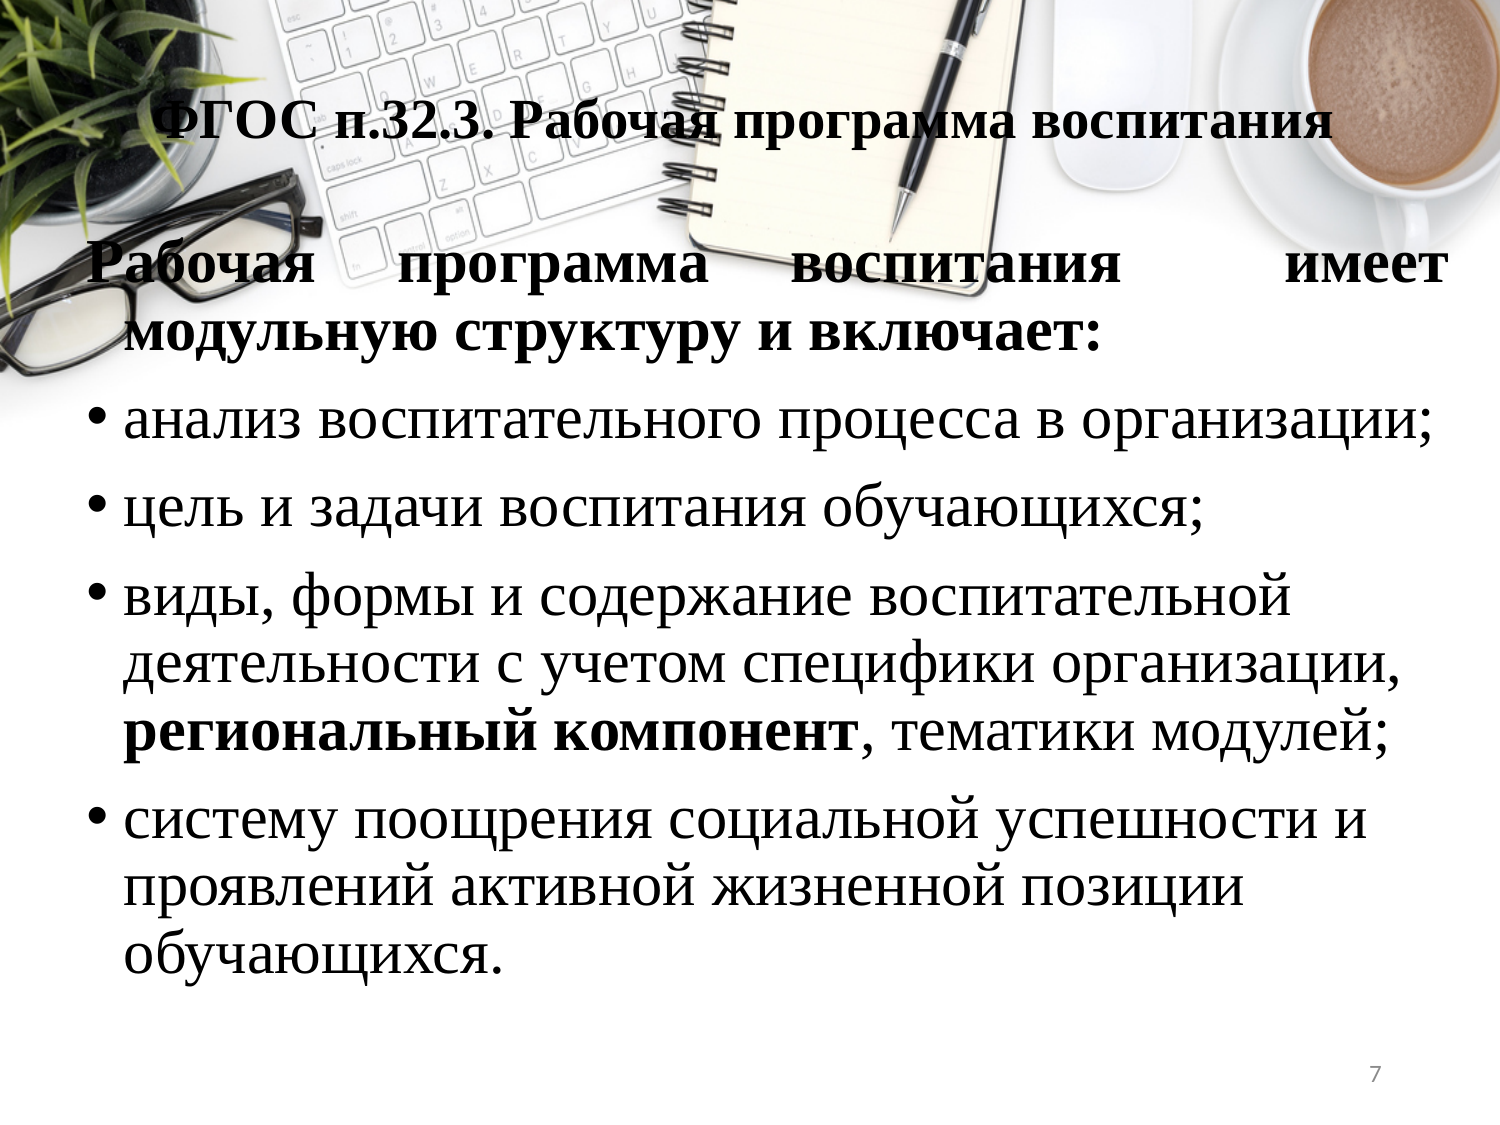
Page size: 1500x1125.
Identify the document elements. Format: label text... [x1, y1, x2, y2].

slide_number 7 [1059, 1042, 1397, 1103]
title ФГОС п.32.3. Рабочая программа воспитания [103, 59, 1397, 180]
picture [0, 0, 1500, 1125]
list Рабочая программа воспитания имеет модульную структуру и включает: анализ воспитательного процесса в организации; цель и задачи воспитания обучающихся; виды, формы и содержание воспитательной деятельности с учетом специфики организации, региональный компонент, тематики модулей; систему поощрения социальной успешности и проявлений активной жизненной позиции обучающихся. [71, 221, 1466, 1071]
